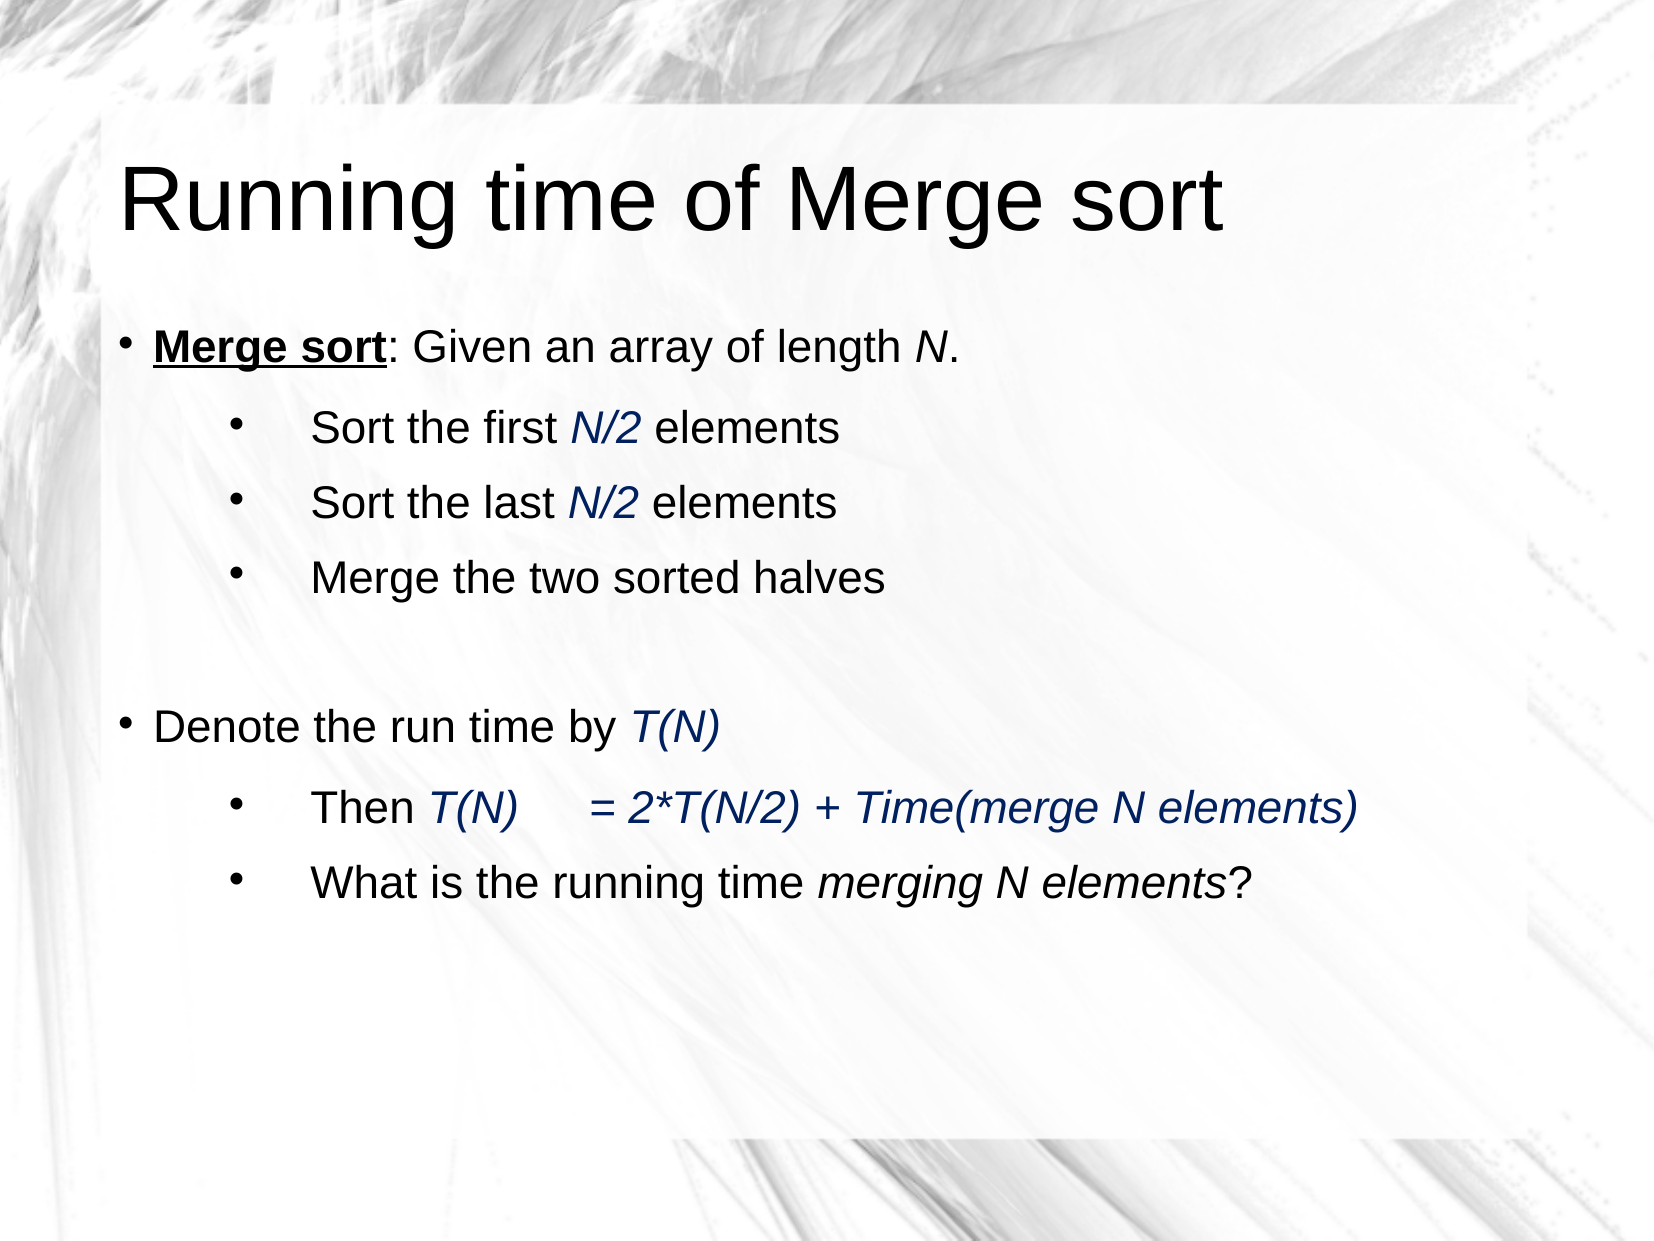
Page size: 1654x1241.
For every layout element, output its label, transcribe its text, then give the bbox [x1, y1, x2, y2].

title Running time of Merge sort [118, 112, 1506, 281]
list Merge sort: Given an array of length N. Sort the first N/2 elements Sort the last N/2 elements Merge the two sorted halves Denote the run time by T(N) Then T(N) = 2*T(N/2) + Time(merge N elements) What is the running time merging N elements? [118, 319, 1571, 1109]
picture [0, 0, 1654, 1241]
